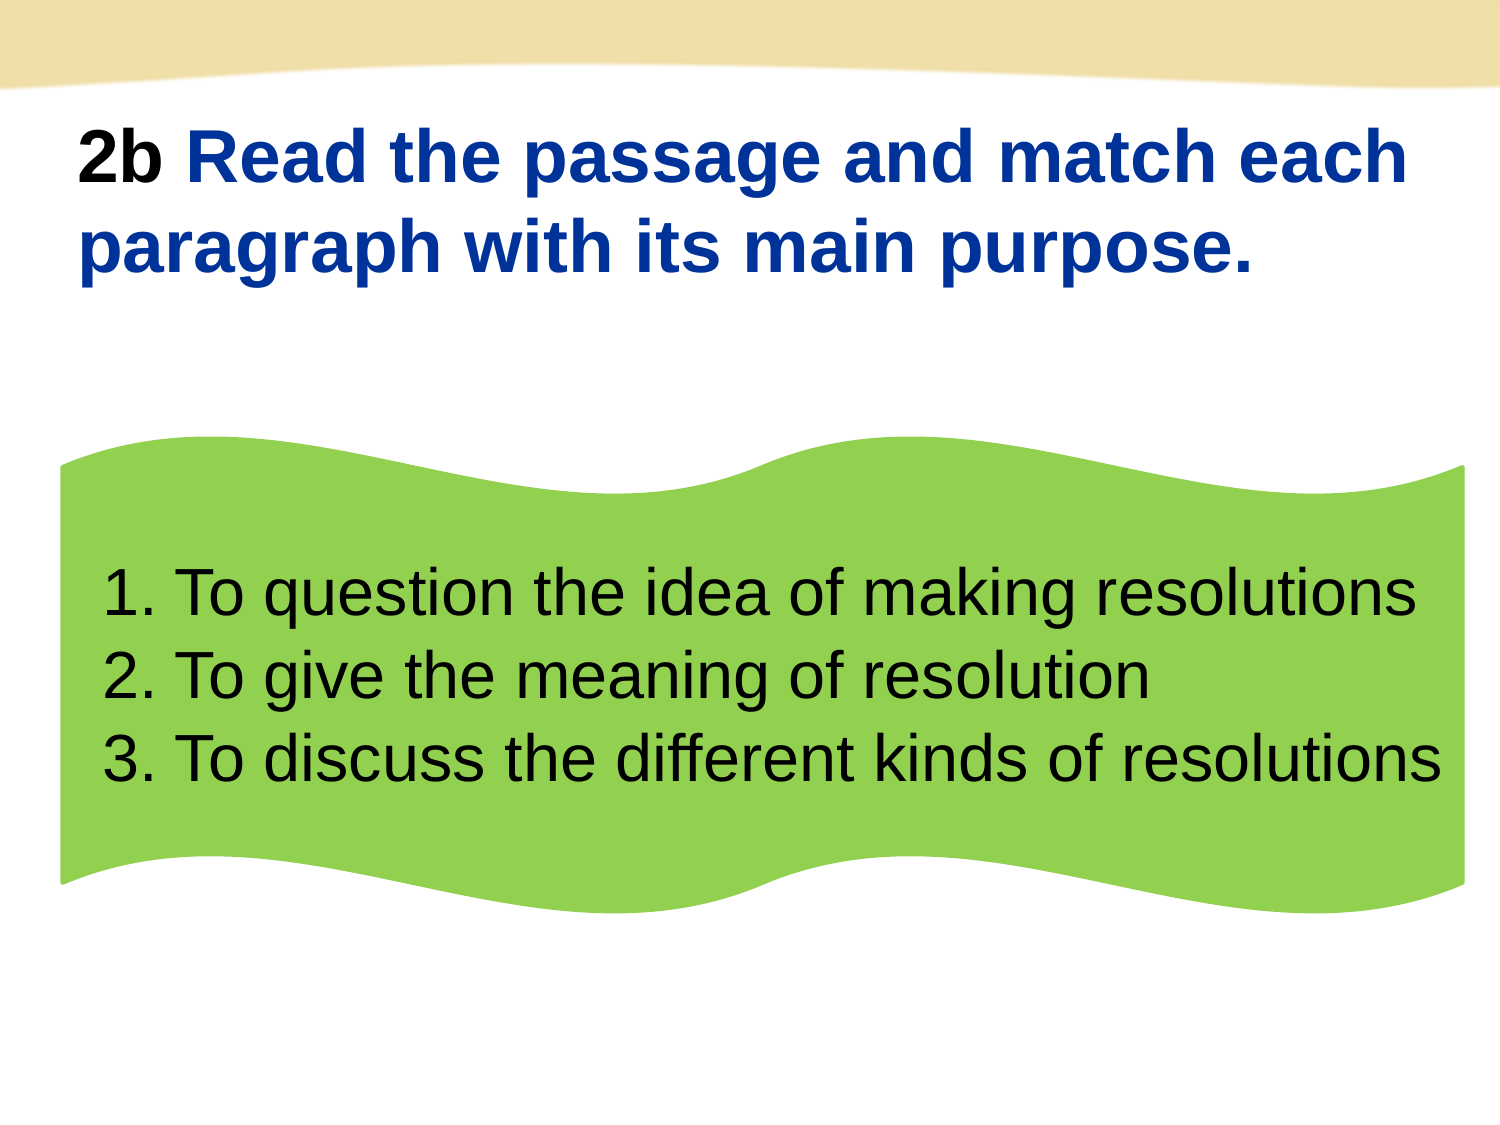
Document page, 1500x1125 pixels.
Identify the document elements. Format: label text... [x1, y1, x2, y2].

picture [0, 0, 1500, 1125]
text_box 2b Read the passage and match each paragraph with its main purpose. [62, 99, 1500, 385]
text_box [60, 436, 1465, 885]
text_box 1. To question the idea of making resolutions 2. To give the meaning of resolution 3. To discuss the different kinds of resolutions [87, 537, 1500, 969]
